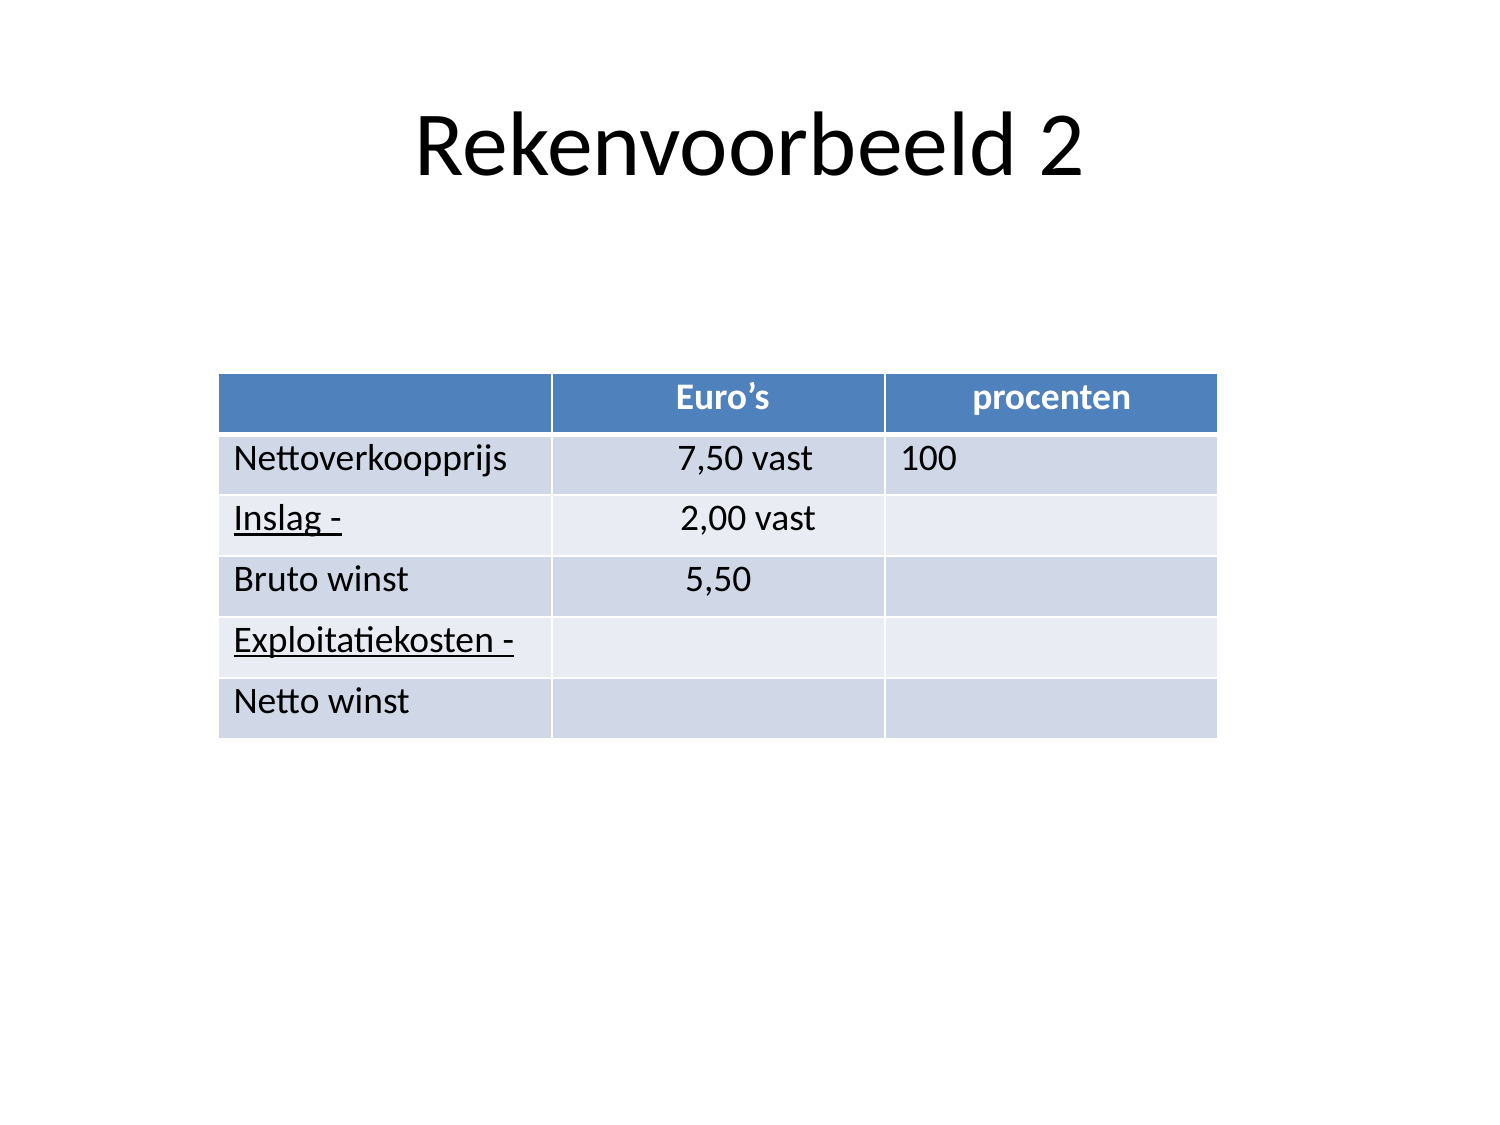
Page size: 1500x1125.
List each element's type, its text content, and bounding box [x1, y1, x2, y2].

table_cell [886, 679, 1217, 738]
table_cell 7,50 vast [553, 437, 884, 494]
table_cell Exploitatiekosten - [219, 618, 551, 677]
table_header Euro’s [553, 374, 884, 432]
table_cell [886, 618, 1217, 677]
table_cell Netto winst [219, 679, 551, 738]
table_cell Bruto winst [219, 557, 551, 616]
table_cell Nettoverkoopprijs [219, 437, 551, 494]
table_cell [553, 618, 884, 677]
table_cell [553, 679, 884, 738]
table_header procenten [886, 374, 1217, 432]
table_cell 5,50 [553, 557, 884, 616]
table_header [219, 374, 551, 432]
table_cell 100 [886, 437, 1217, 494]
table_cell [886, 496, 1217, 555]
table_cell 2,00 vast [553, 496, 884, 555]
title Rekenvoorbeeld 2 [75, 45, 1425, 233]
table_cell Inslag - [219, 496, 551, 555]
table_cell [886, 557, 1217, 616]
